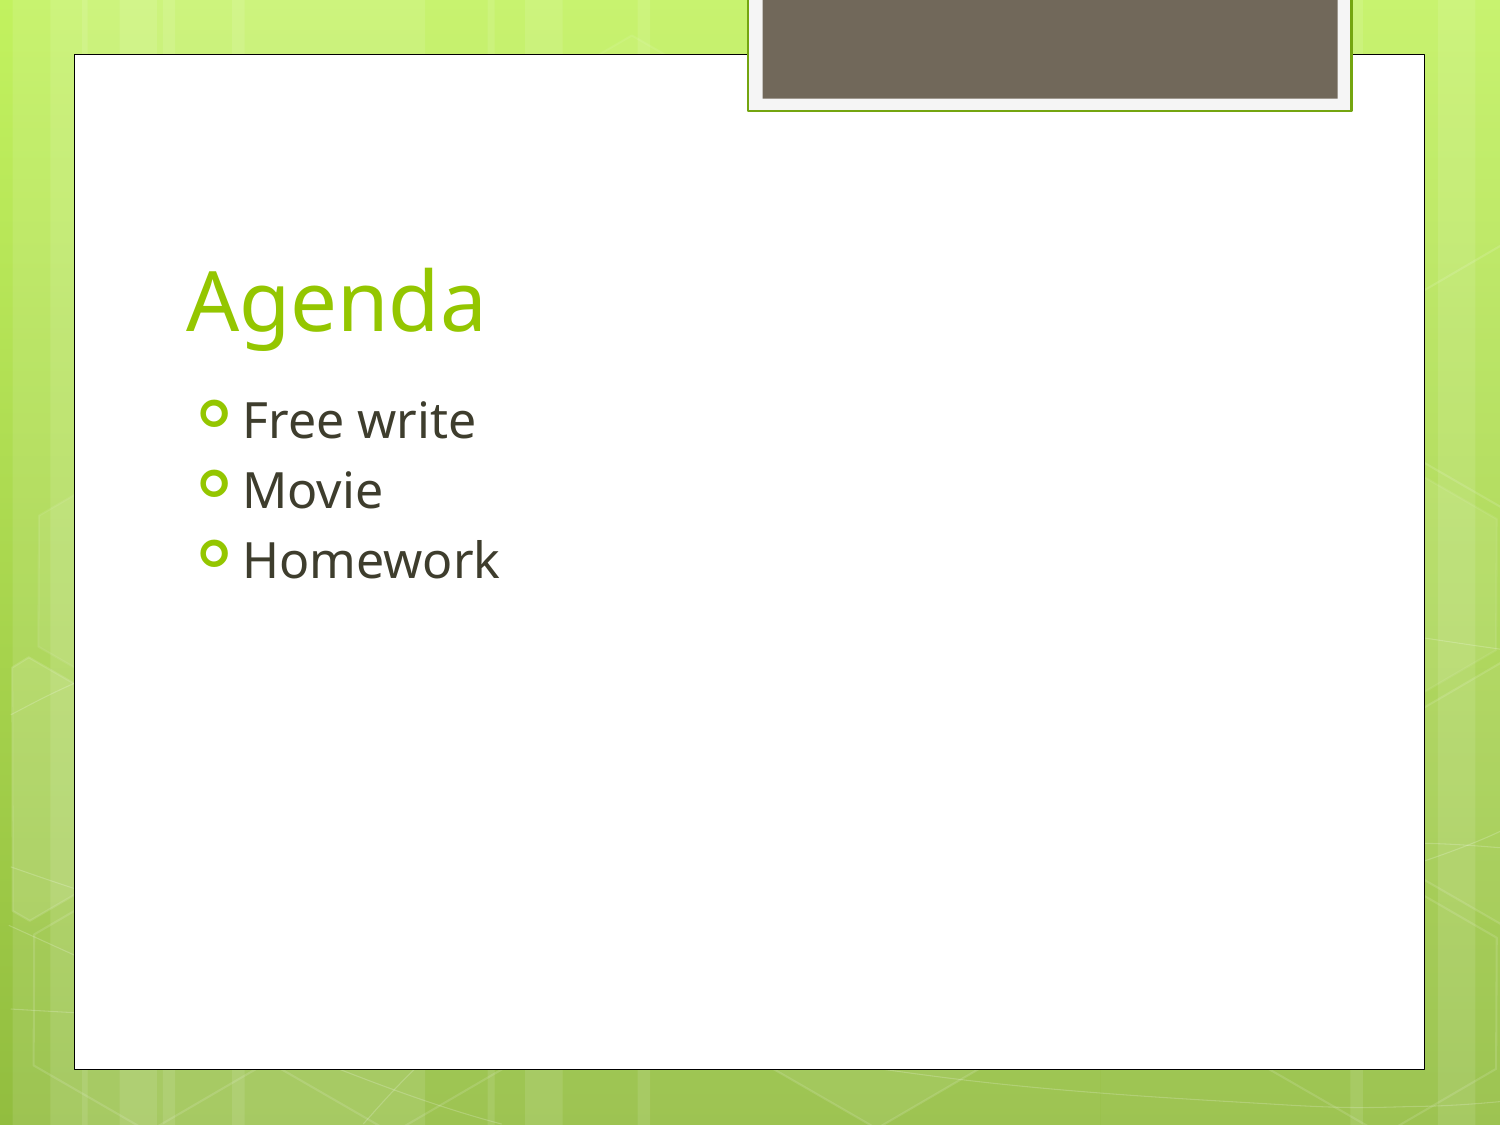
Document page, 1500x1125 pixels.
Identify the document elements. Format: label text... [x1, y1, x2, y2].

list Free write Movie Homework [171, 381, 1283, 957]
title Agenda [171, 168, 1324, 357]
